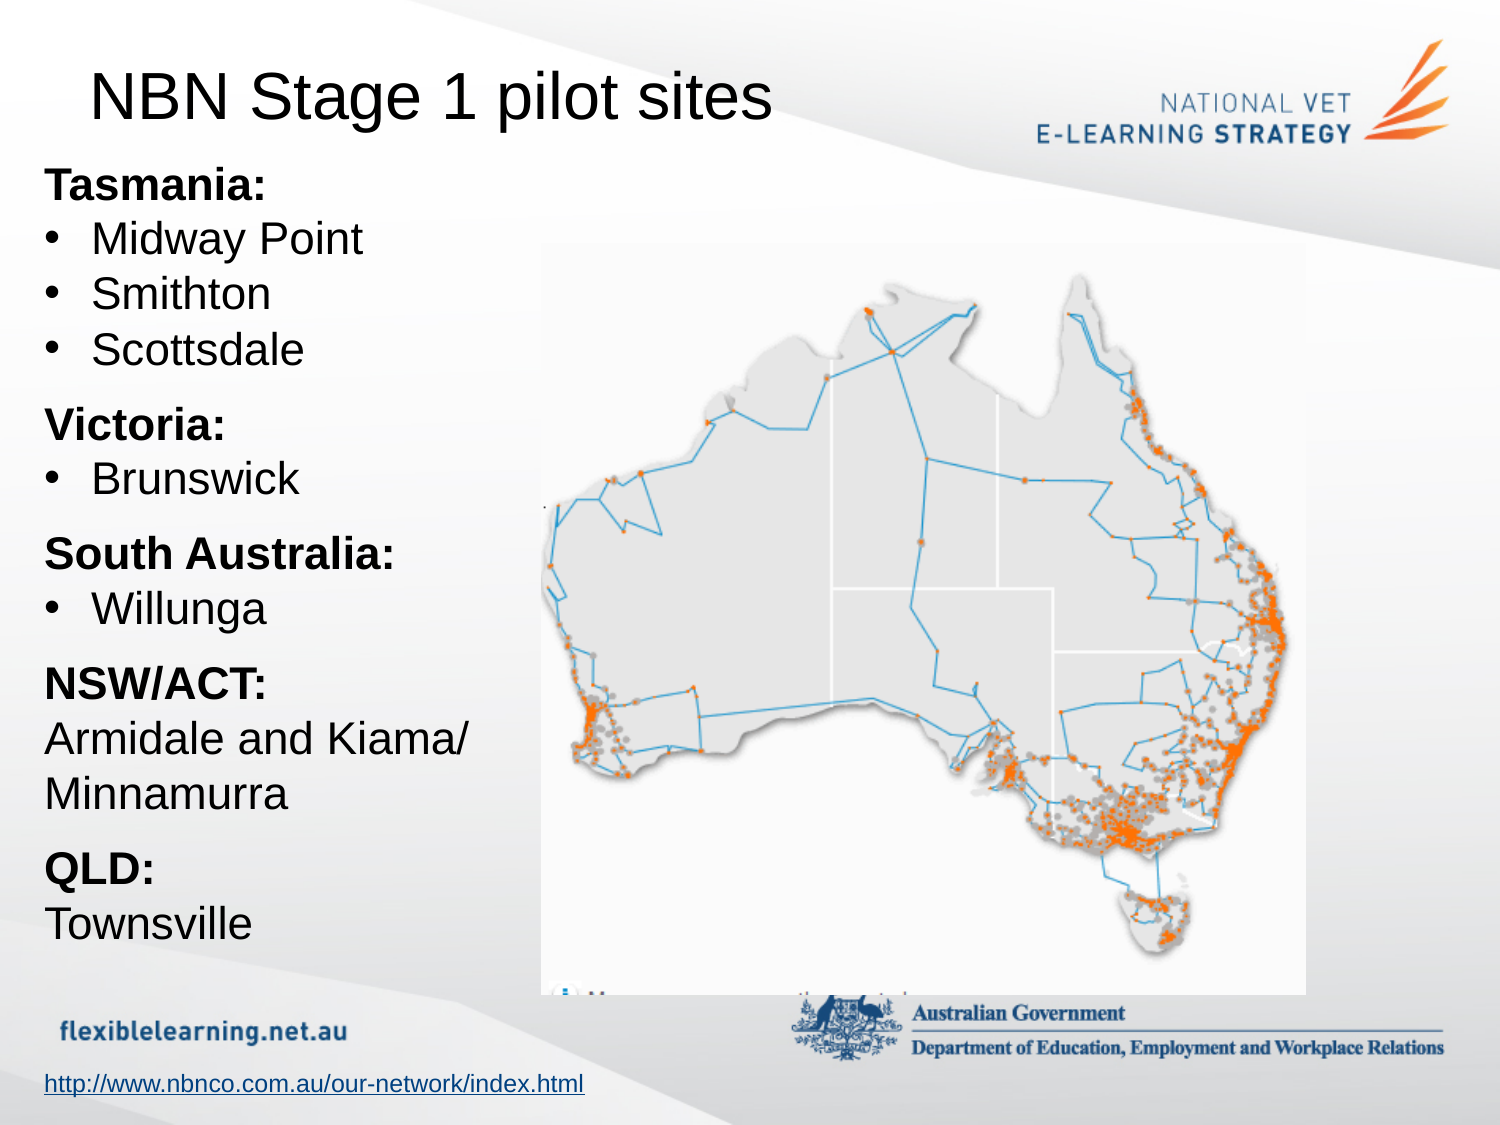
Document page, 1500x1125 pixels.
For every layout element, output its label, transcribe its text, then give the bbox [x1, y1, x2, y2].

text_box Tasmania: Midway Point Smithton Scottsdale Victoria: Brunswick South Australia: Willunga NSW/ACT: Armidale and Kiama/ Minnamurra QLD: Townsville [29, 101, 561, 1002]
text_box http://www.nbnco.com.au/our-network/index.html [29, 1059, 1093, 1105]
picture [0, 0, 1500, 1125]
text_box NBN Stage 1 pilot sites [74, 45, 1425, 161]
